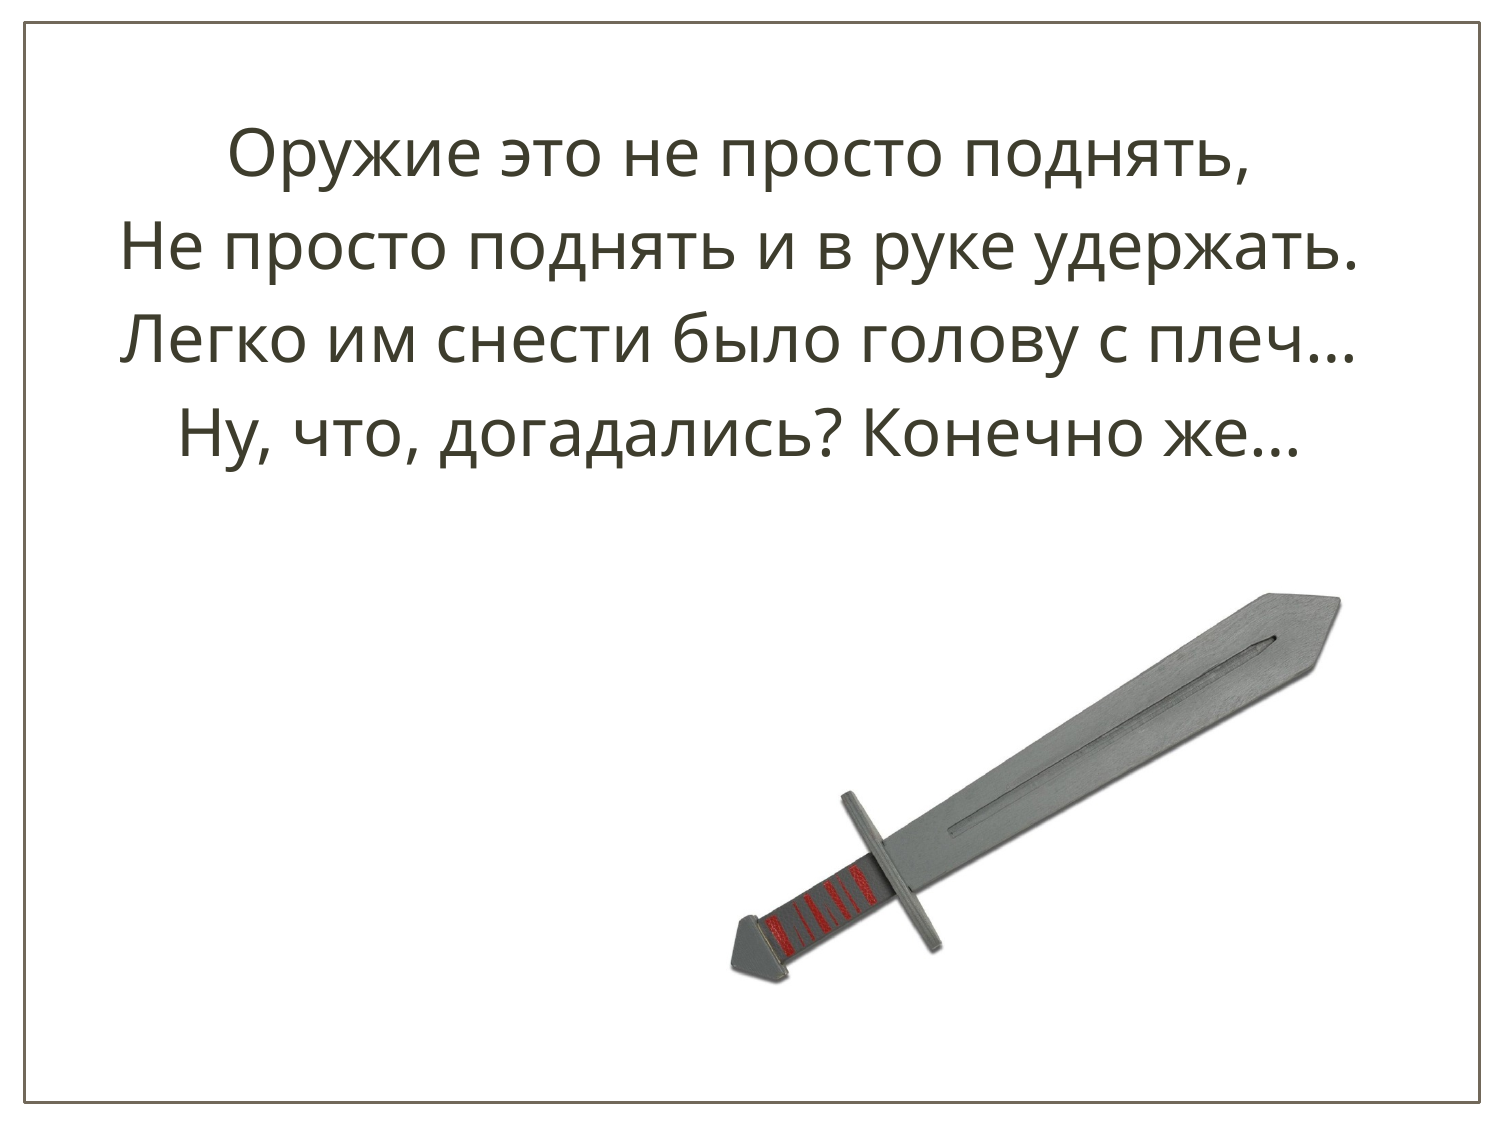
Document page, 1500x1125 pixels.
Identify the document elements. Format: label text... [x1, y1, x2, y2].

picture [726, 585, 1347, 986]
list Оружие это не просто поднять, Не просто поднять и в руке удержать. Легко им снести было голову с плеч… Ну, что, догадались? Конечно же… [64, 101, 1415, 845]
